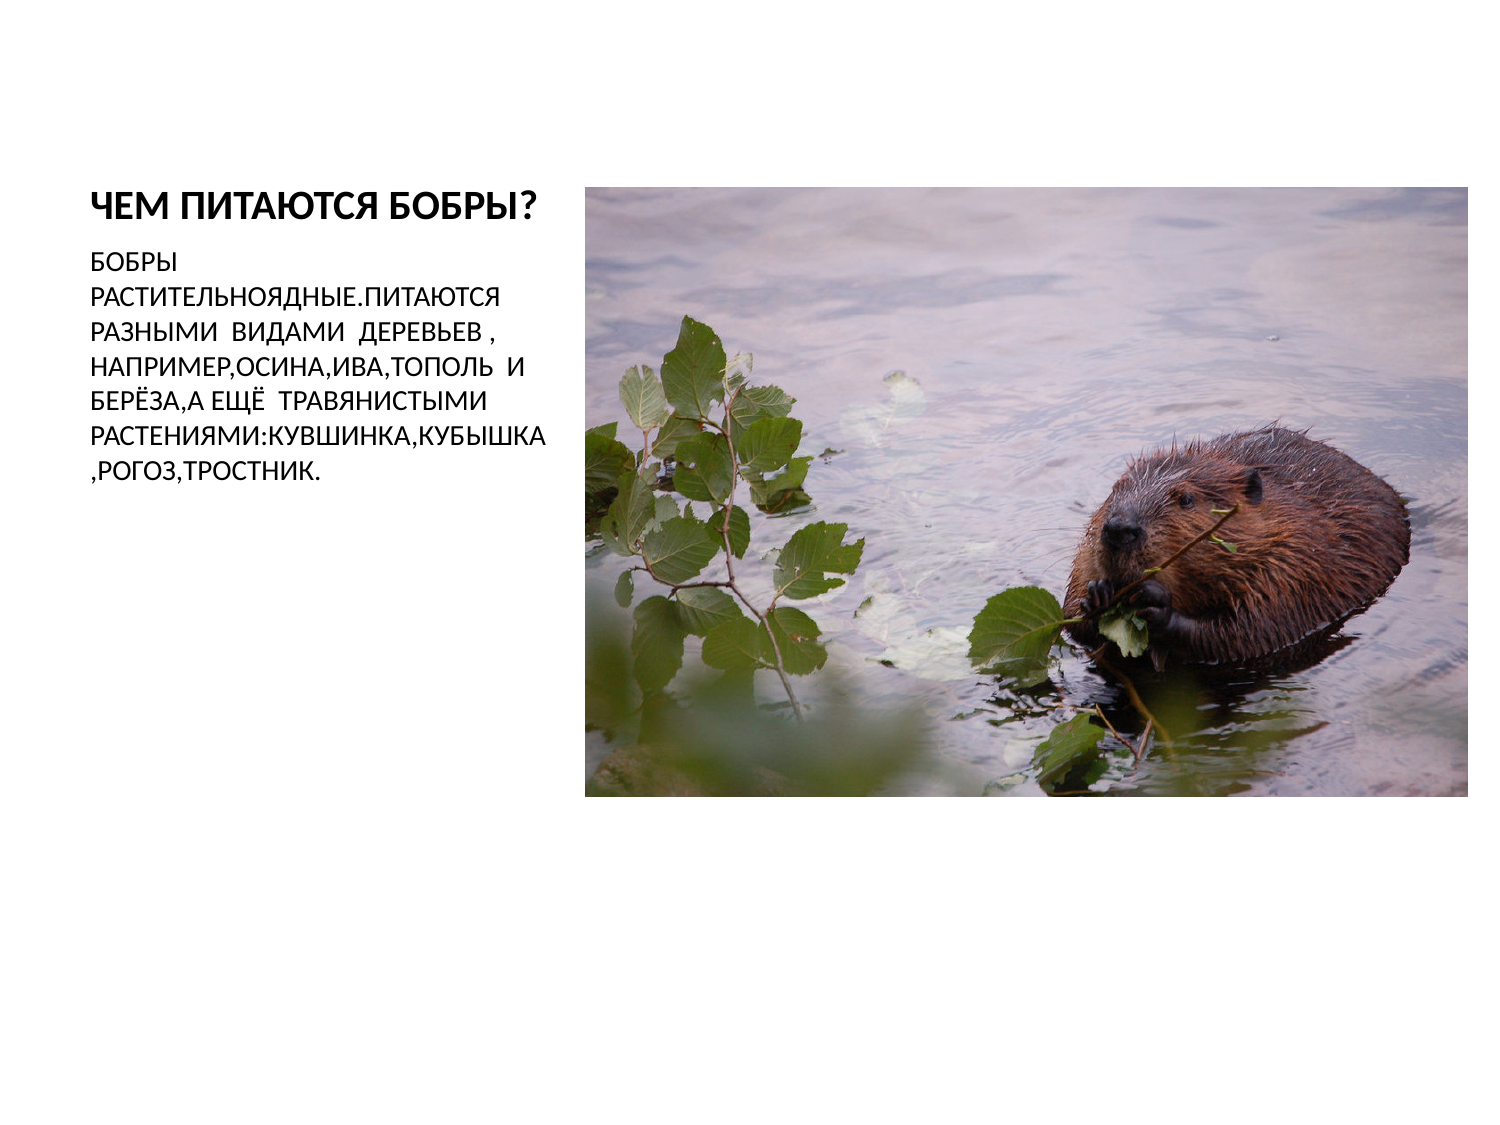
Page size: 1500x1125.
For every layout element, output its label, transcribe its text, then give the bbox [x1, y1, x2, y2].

title ЧЕМ ПИТАЮТСЯ БОБРЫ? [75, 44, 569, 234]
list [585, 187, 1468, 798]
list БОБРЫ РАСТИТЕЛЬНОЯДНЫЕ.ПИТАЮТСЯ РАЗНЫМИ ВИДАМИ ДЕРЕВЬЕВ , НАПРИМЕР,ОСИНА,ИВА,ТОПОЛЬ И БЕРЁЗА,А ЕЩЁ ТРАВЯНИСТЫМИ РАСТЕНИЯМИ:КУВШИНКА,КУБЫШКА,РОГОЗ,ТРОСТНИК. [75, 234, 569, 844]
